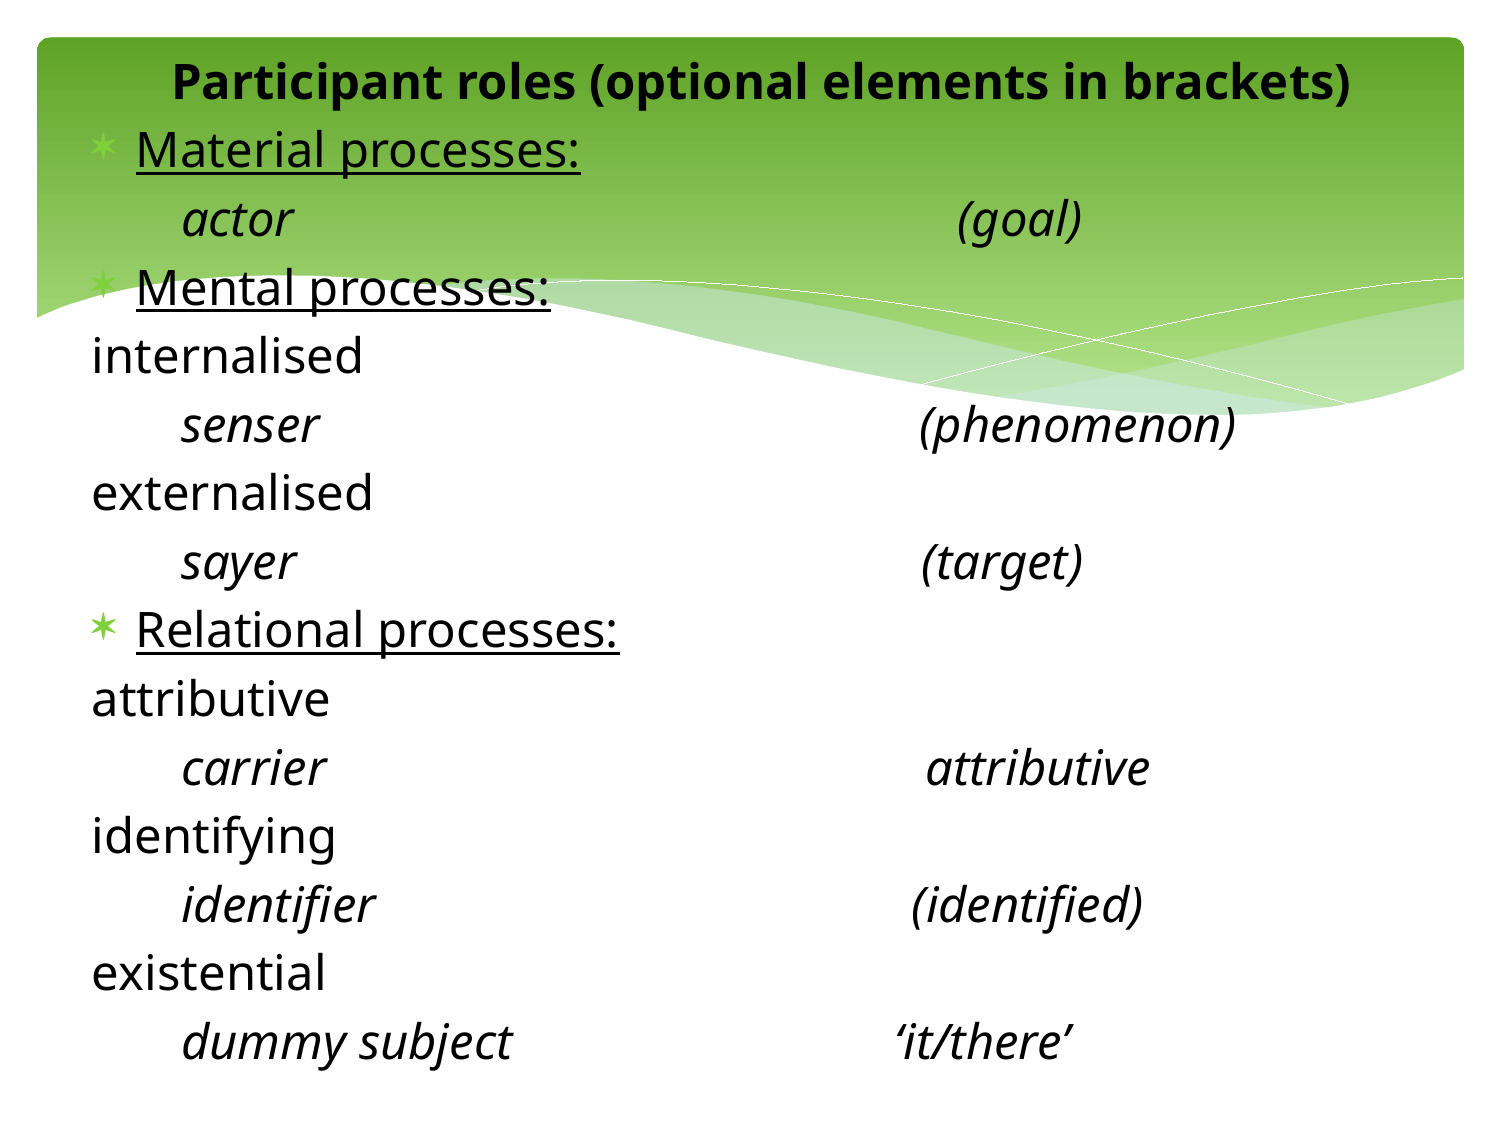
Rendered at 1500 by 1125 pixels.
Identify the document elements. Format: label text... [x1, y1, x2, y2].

list Participant roles (optional elements in brackets) Material processes: actor (goal) Mental processes: internalised senser (phenomenon) externalised sayer (target) Relational processes: attributive carrier attributive identifying identifier (identified) existential dummy subject ‘it/there’ [76, 42, 1447, 1083]
